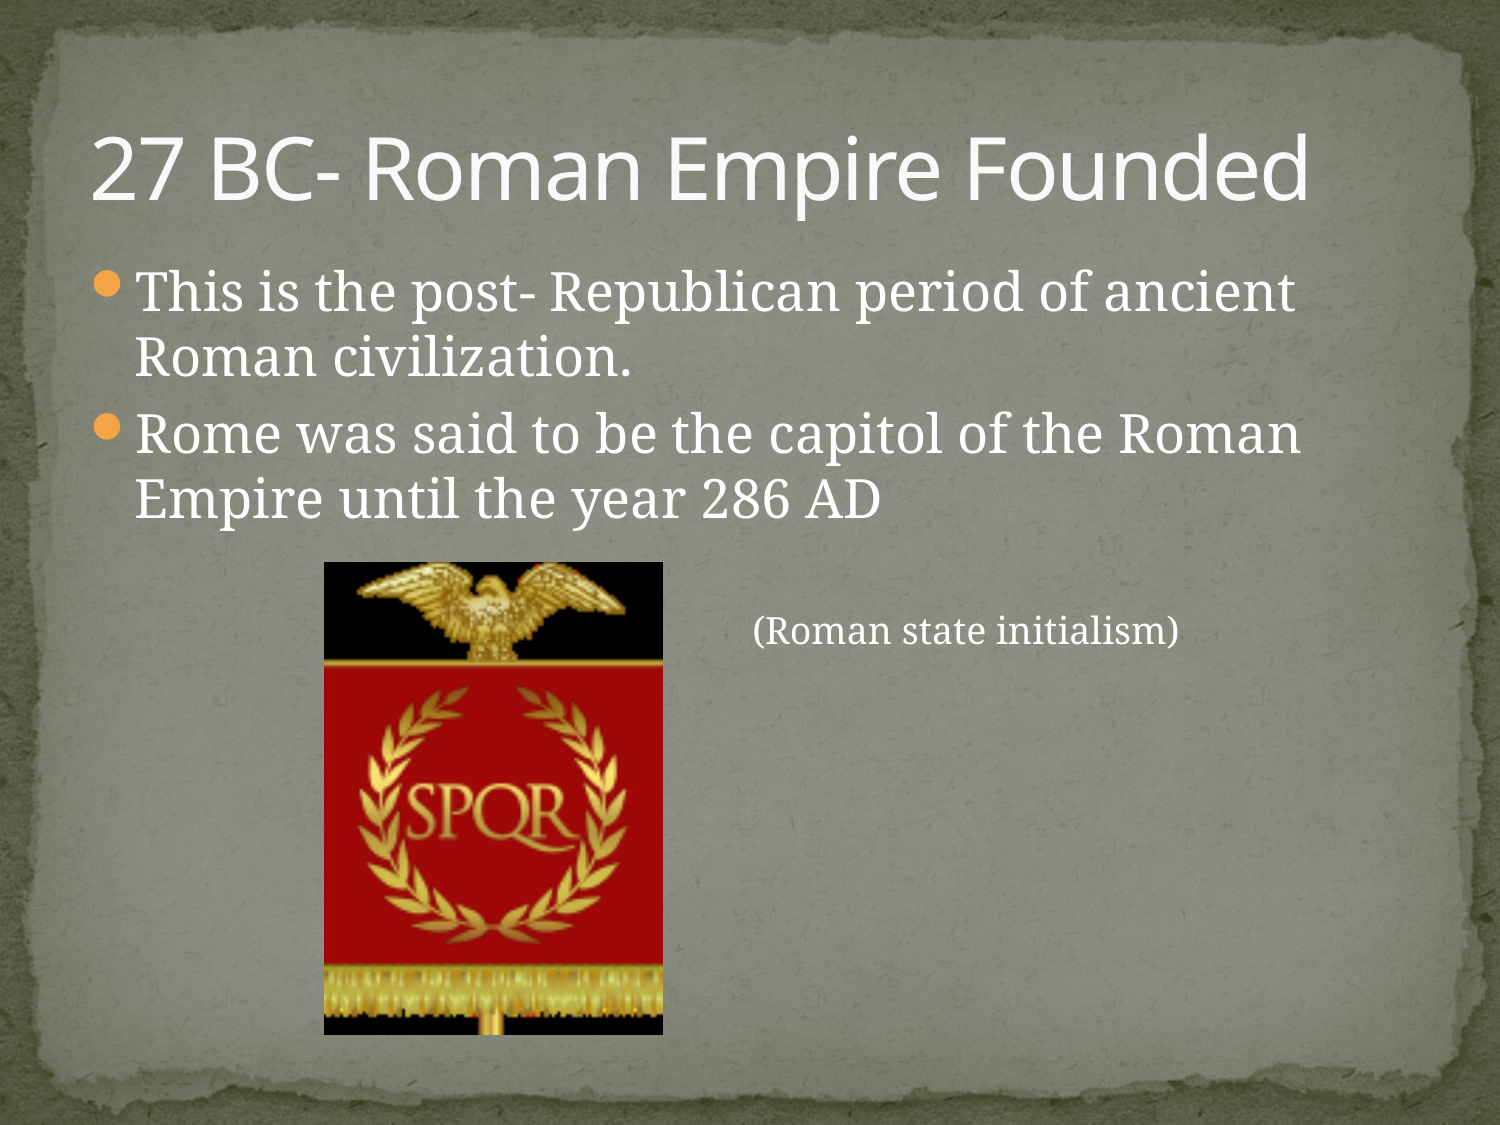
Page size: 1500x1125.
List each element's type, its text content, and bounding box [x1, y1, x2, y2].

title 27 BC- Roman Empire Founded [74, 24, 1425, 225]
picture [324, 562, 663, 1035]
list This is the post- Republican period of ancient Roman civilization. Rome was said to be the capitol of the Roman Empire until the year 286 AD [75, 249, 1425, 1000]
text_box (Roman state initialism) [737, 599, 1375, 660]
